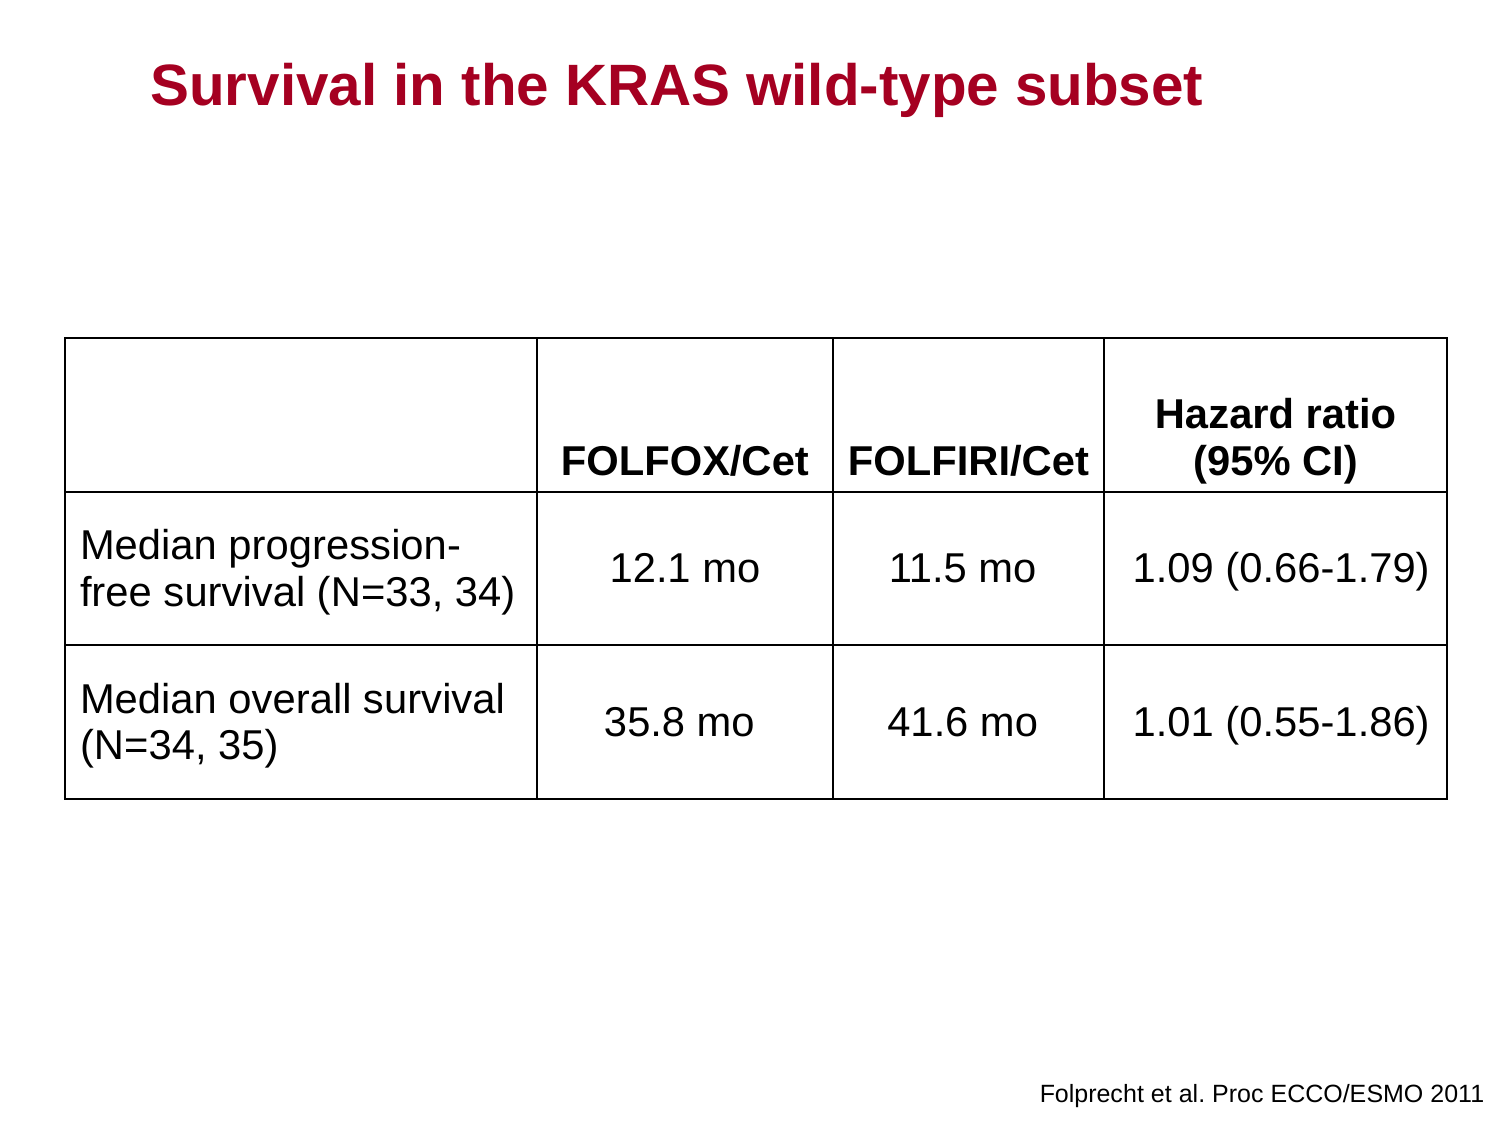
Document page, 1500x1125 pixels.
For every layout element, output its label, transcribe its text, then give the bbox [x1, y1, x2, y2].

title Survival in the KRAS wild-type subset [135, 6, 1436, 158]
table_cell 1.09 (0.66-1.79) [1105, 493, 1446, 644]
table_cell 35.8 mo [538, 646, 832, 798]
table_cell 12.1 mo [538, 493, 832, 644]
table_cell Median overall survival (N=34, 35) [66, 646, 536, 798]
table_header FOLFIRI/Cet [834, 339, 1103, 491]
table_cell Median progression-free survival (N=33, 34) [66, 493, 536, 644]
table_cell 1.01 (0.55-1.86) [1105, 646, 1446, 798]
table_header Hazard ratio (95% CI) [1105, 339, 1446, 491]
table_cell 11.5 mo [834, 493, 1103, 644]
text_box Folprecht et al. Proc ECCO/ESMO 2011 [387, 1070, 1500, 1116]
table_header [66, 339, 536, 491]
table_header FOLFOX/Cet [538, 339, 832, 491]
table_cell 41.6 mo [834, 646, 1103, 798]
